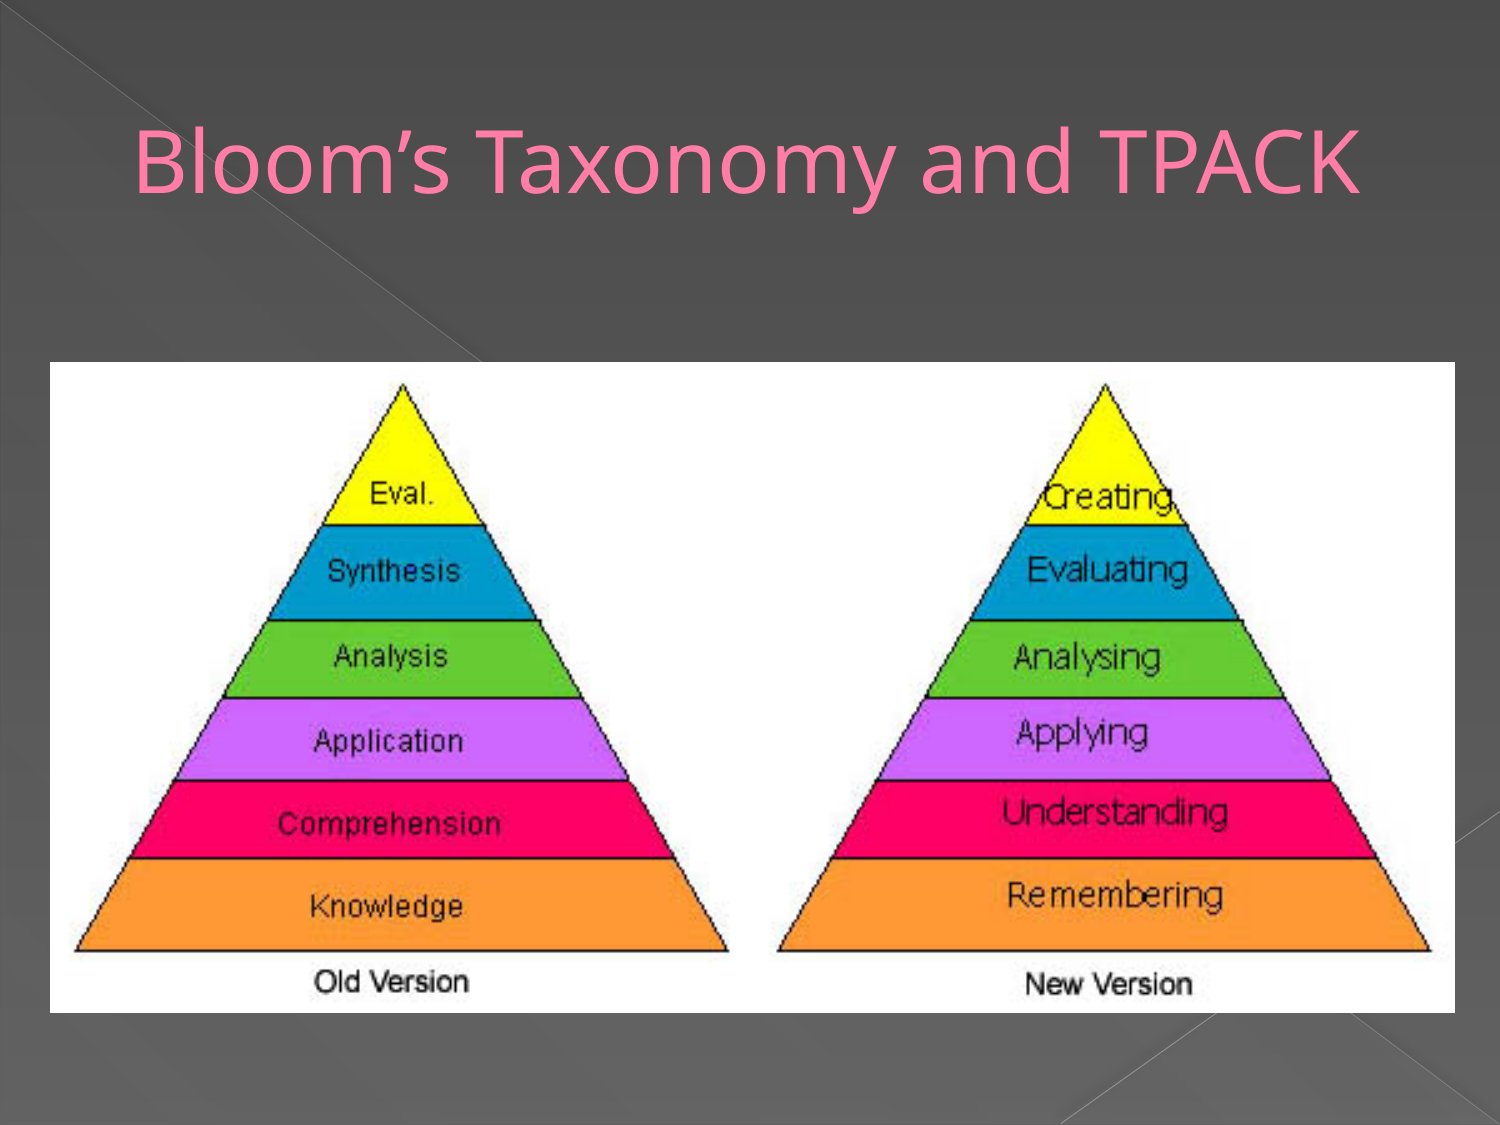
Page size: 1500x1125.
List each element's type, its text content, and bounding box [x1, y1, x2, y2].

title Bloom’s Taxonomy and TPACK [37, 43, 1450, 274]
picture [49, 362, 1456, 1013]
